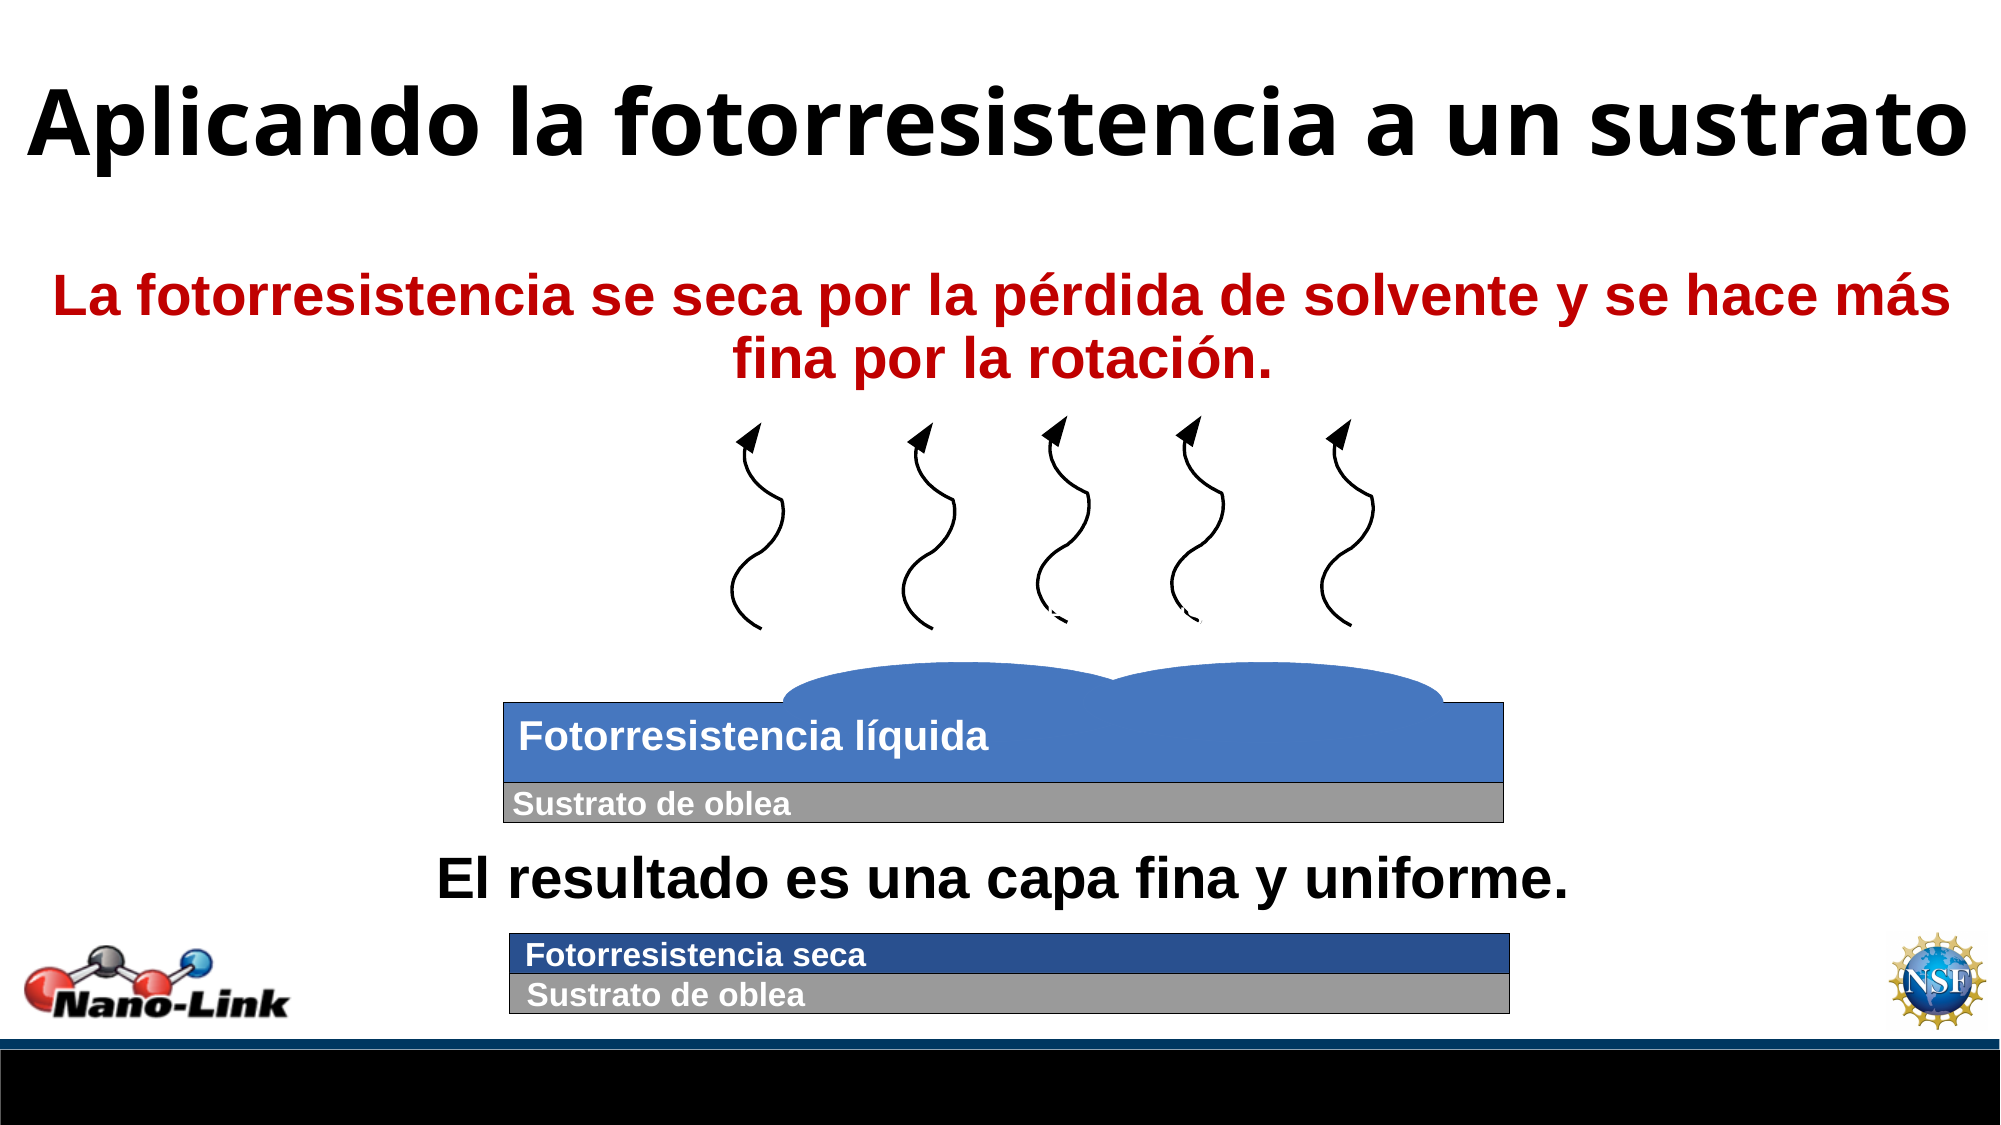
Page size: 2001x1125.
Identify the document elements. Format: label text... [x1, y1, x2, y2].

text_box La fotorresistencia se seca por la pérdida de solvente y se hace más fina por la rotación. [18, 258, 1989, 446]
picture [1886, 931, 1988, 1032]
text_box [499, 411, 1508, 827]
text_box El resultado es una capa fina y uniforme. [412, 833, 1595, 925]
picture [16, 935, 305, 1032]
text_box Aplicando la fotorresistencia a un sustrato [0, 0, 2000, 238]
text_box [505, 924, 1513, 1018]
